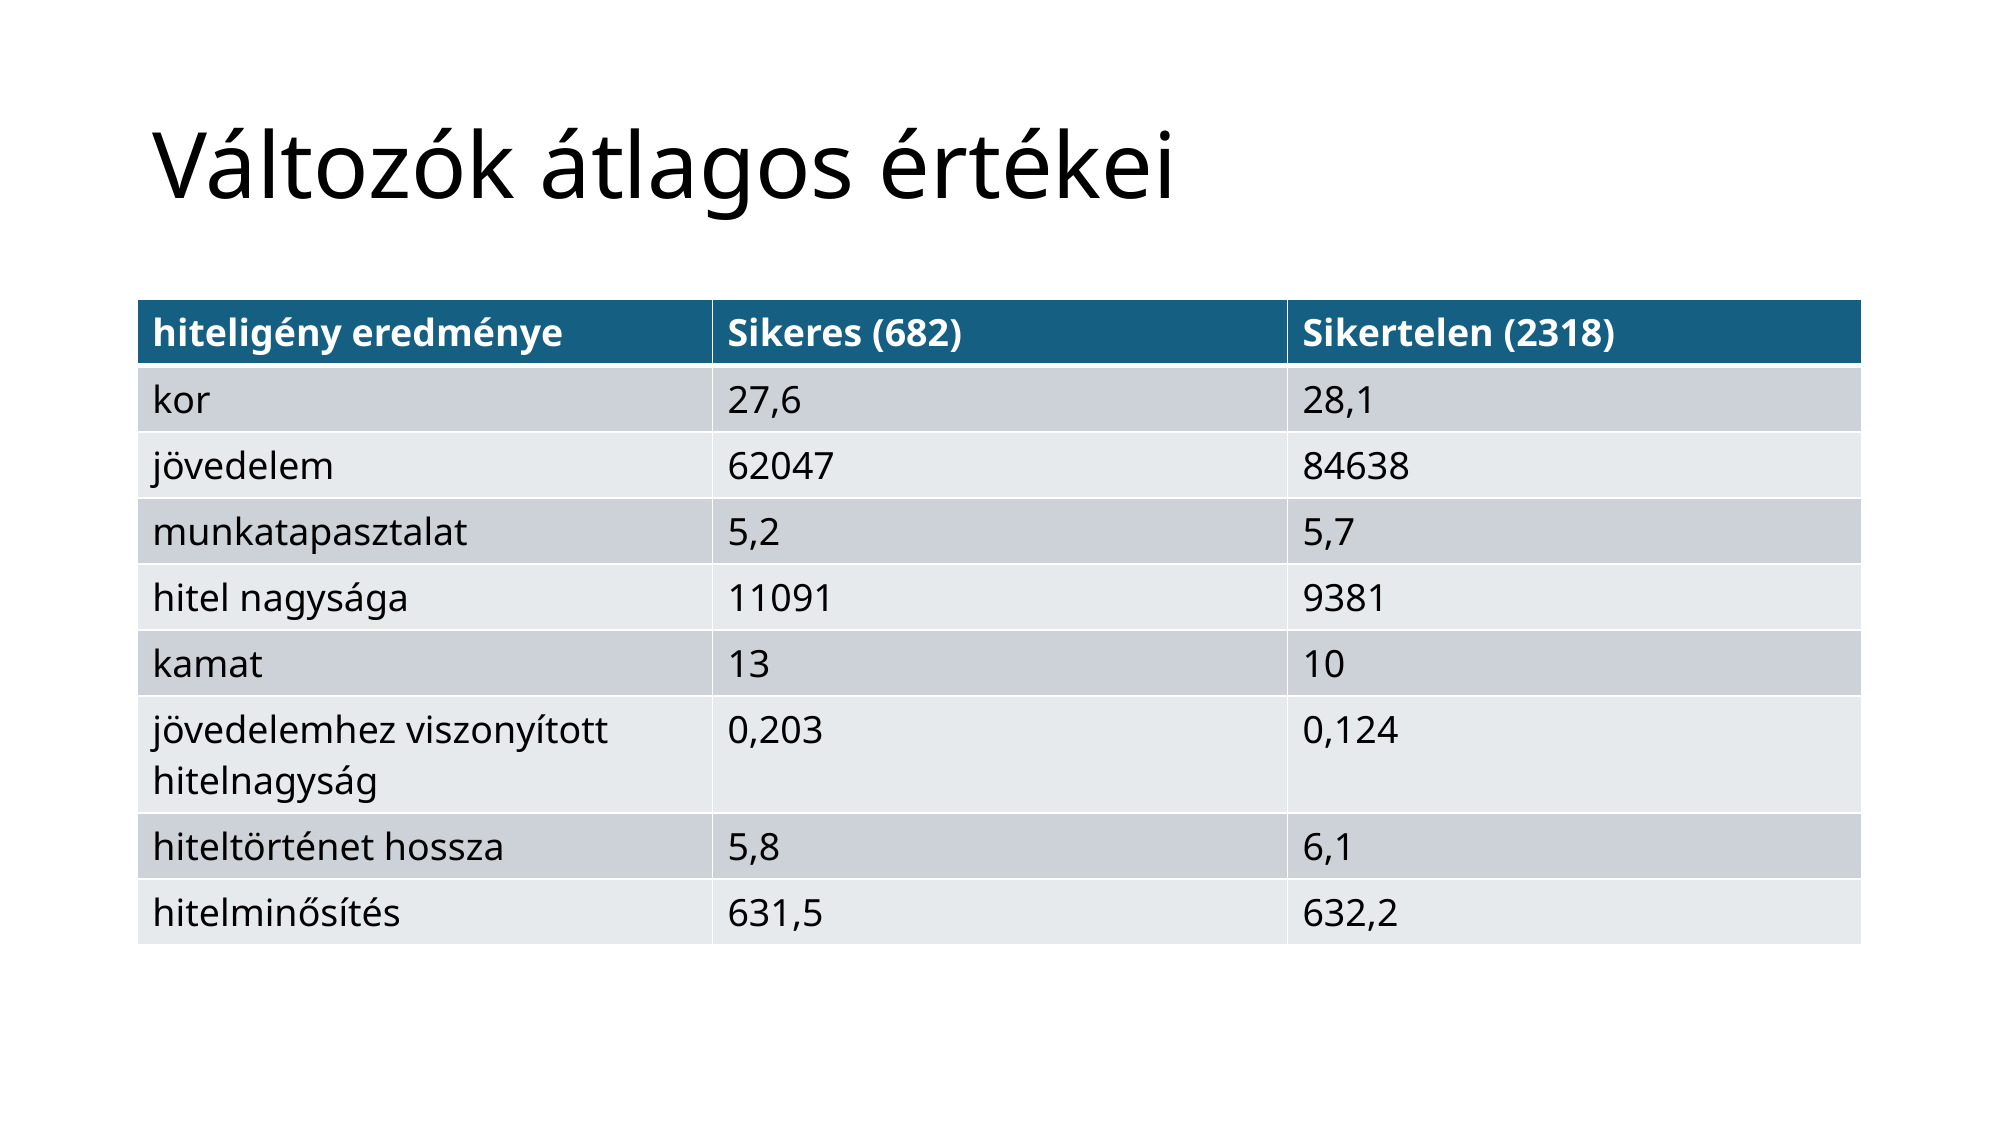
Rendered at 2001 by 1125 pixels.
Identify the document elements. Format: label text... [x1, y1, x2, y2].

table_cell hiteltörténet hossza [138, 814, 712, 878]
table_cell hitel nagysága [138, 565, 712, 629]
table_cell munkatapasztalat [138, 499, 712, 563]
table_cell 631,5 [713, 880, 1287, 944]
table_cell kor [138, 368, 712, 431]
table_cell 13 [713, 631, 1287, 695]
table_cell 10 [1288, 631, 1861, 695]
table_cell jövedelemhez viszonyított hitelnagyság [138, 697, 712, 812]
table_cell 6,1 [1288, 814, 1861, 878]
table_cell 5,7 [1288, 499, 1861, 563]
table_cell kamat [138, 631, 712, 695]
table_cell 28,1 [1288, 368, 1861, 431]
title Változók átlagos értékei [137, 59, 1863, 278]
table_cell 632,2 [1288, 880, 1861, 944]
table_cell 27,6 [713, 368, 1287, 431]
table_cell 5,8 [713, 814, 1287, 878]
table_cell 62047 [713, 433, 1287, 497]
table_cell 0,203 [713, 697, 1287, 812]
table_header hiteligény eredménye [138, 300, 712, 363]
table_cell 0,124 [1288, 697, 1861, 812]
table_cell 84638 [1288, 433, 1861, 497]
table_header Sikertelen (2318) [1288, 300, 1861, 363]
table_cell 5,2 [713, 499, 1287, 563]
table_cell hitelminősítés [138, 880, 712, 944]
table_cell jövedelem [138, 433, 712, 497]
table_cell 11091 [713, 565, 1287, 629]
table_header Sikeres (682) [713, 300, 1287, 363]
table_cell 9381 [1288, 565, 1861, 629]
